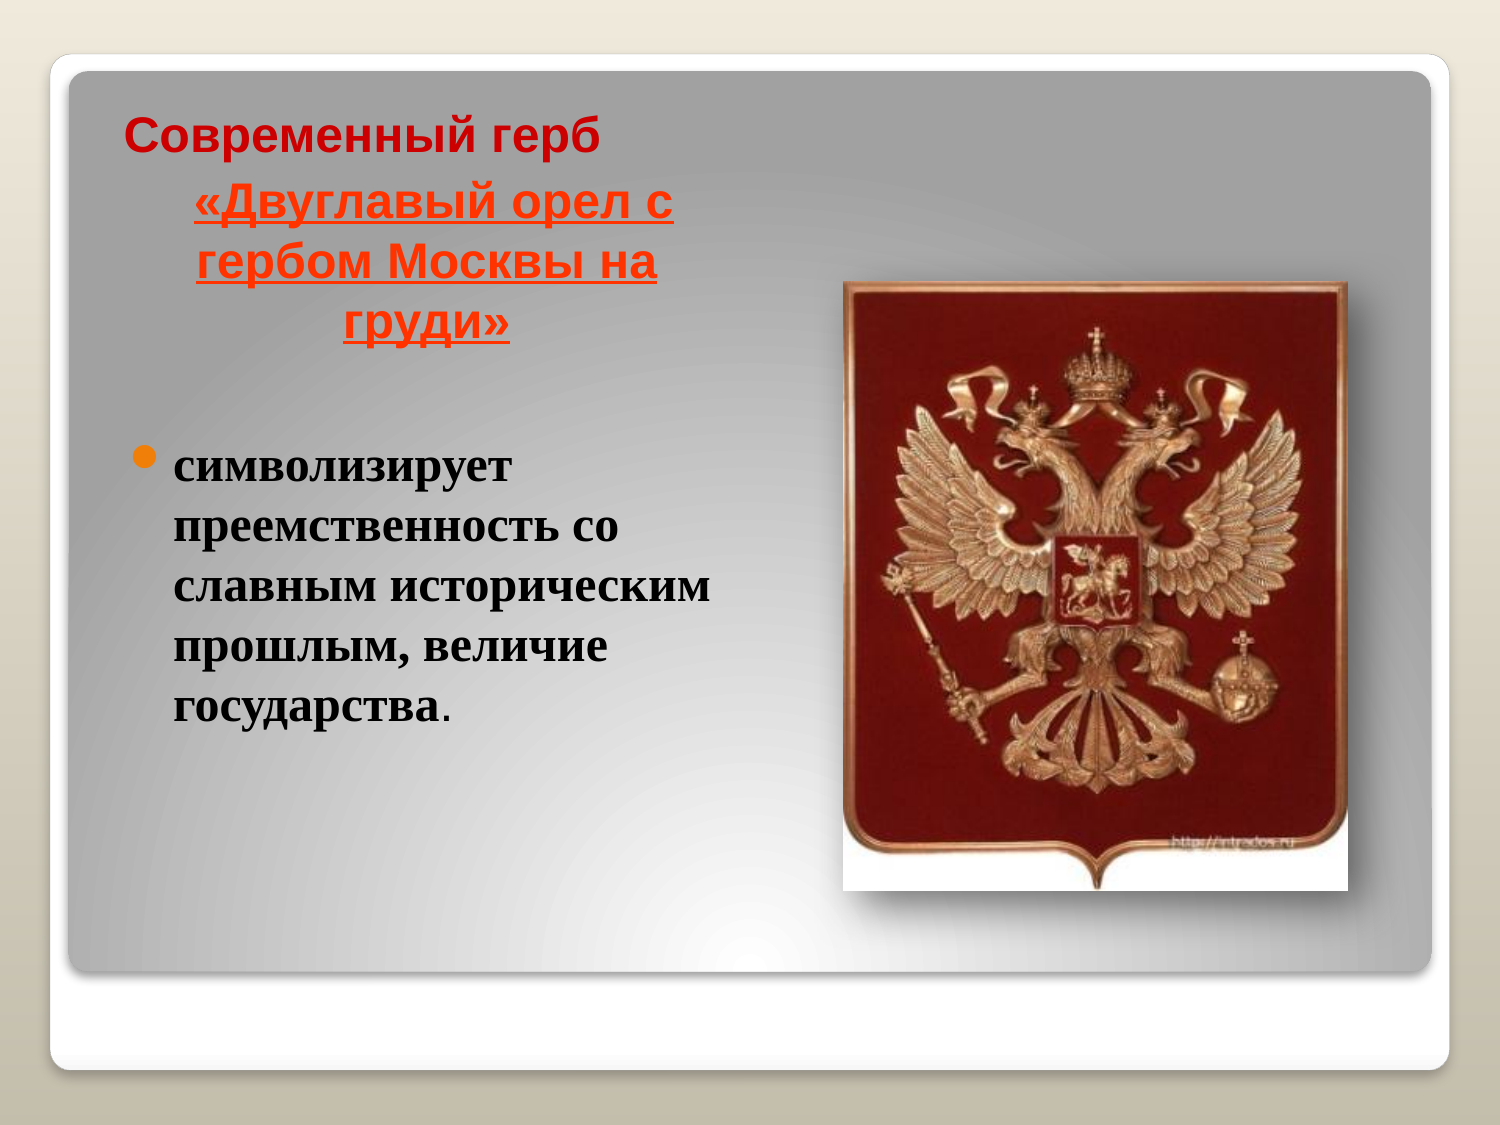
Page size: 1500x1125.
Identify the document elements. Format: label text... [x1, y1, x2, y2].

list символизирует преемственность со славным историческим прошлым, величие государства. [99, 351, 745, 961]
list Современный герб «Двуглавый орел с гербом Москвы на груди» [99, 95, 745, 351]
picture [843, 280, 1348, 891]
